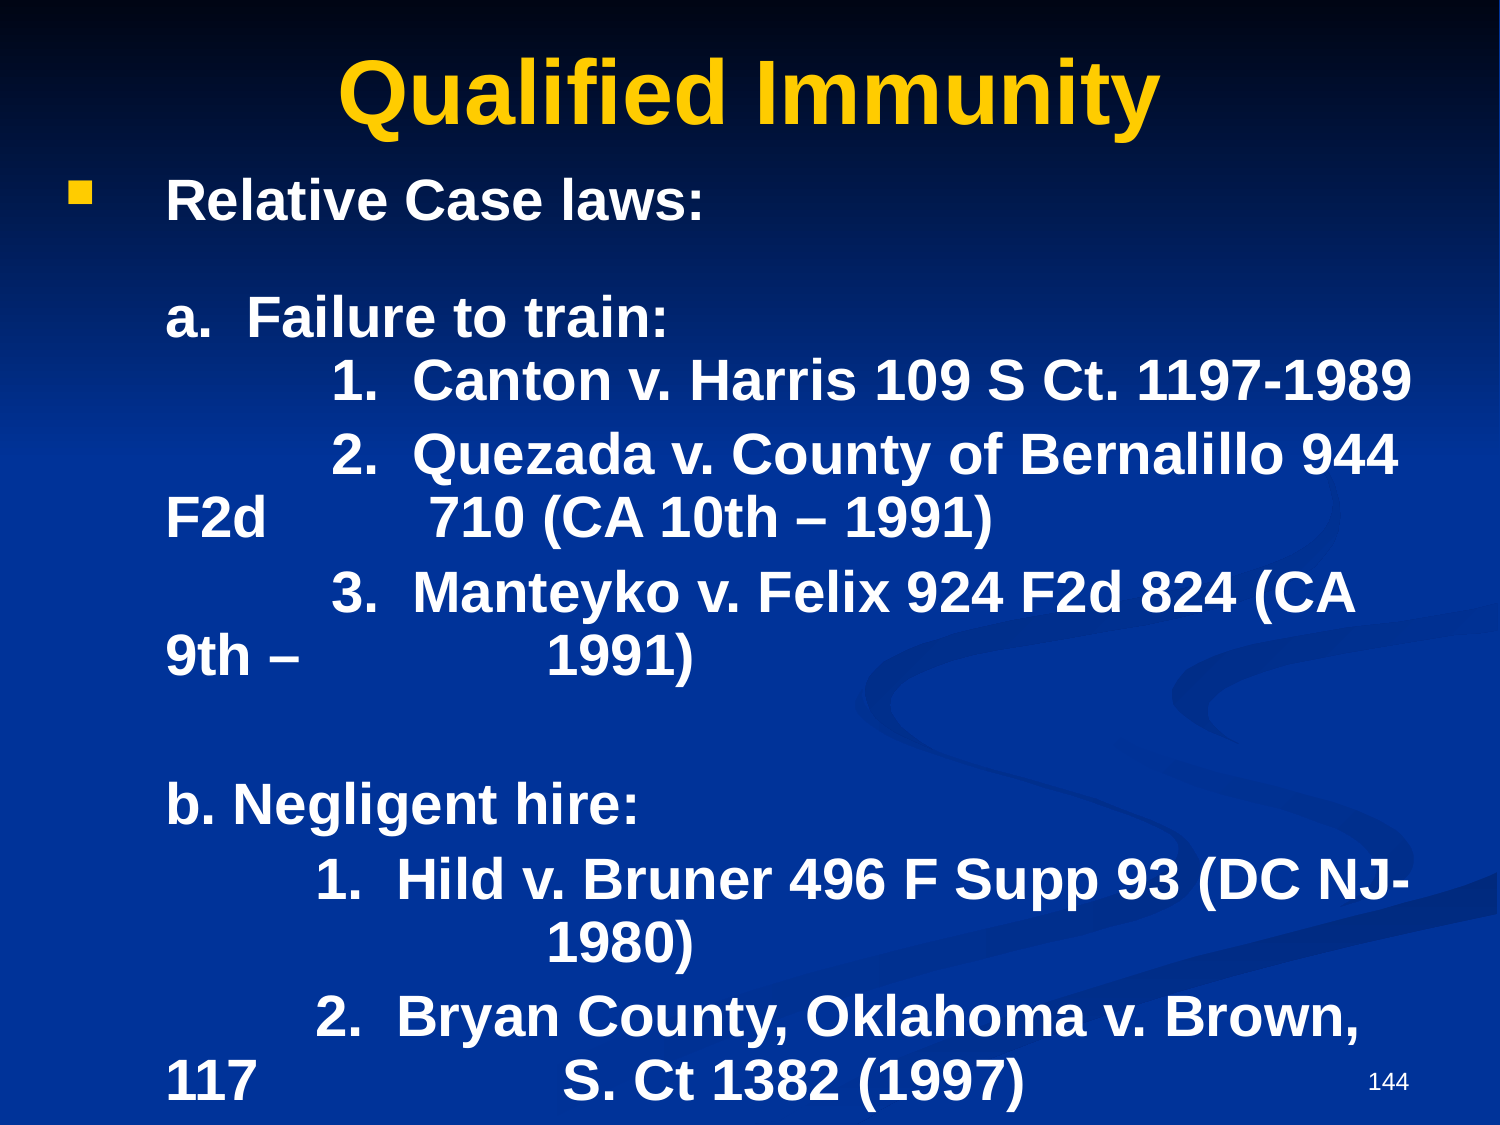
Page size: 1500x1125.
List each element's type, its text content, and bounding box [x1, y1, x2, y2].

list Relative Case laws: a. Failure to train: 1. Canton v. Harris 109 S Ct. 1197-1989 2. Quezada v. County of Bernalillo 944 F2d 710 (CA 10th – 1991) 3. Manteyko v. Felix 924 F2d 824 (CA 9th – 1991) b. Negligent hire: 1. Hild v. Bruner 496 F Supp 93 (DC NJ- 1980) 2. Bryan County, Oklahoma v. Brown, 117 S. Ct 1382 (1997) [49, 162, 1463, 1026]
title Qualified Immunity [74, 0, 1426, 162]
slide_number 144 [1074, 1026, 1426, 1104]
